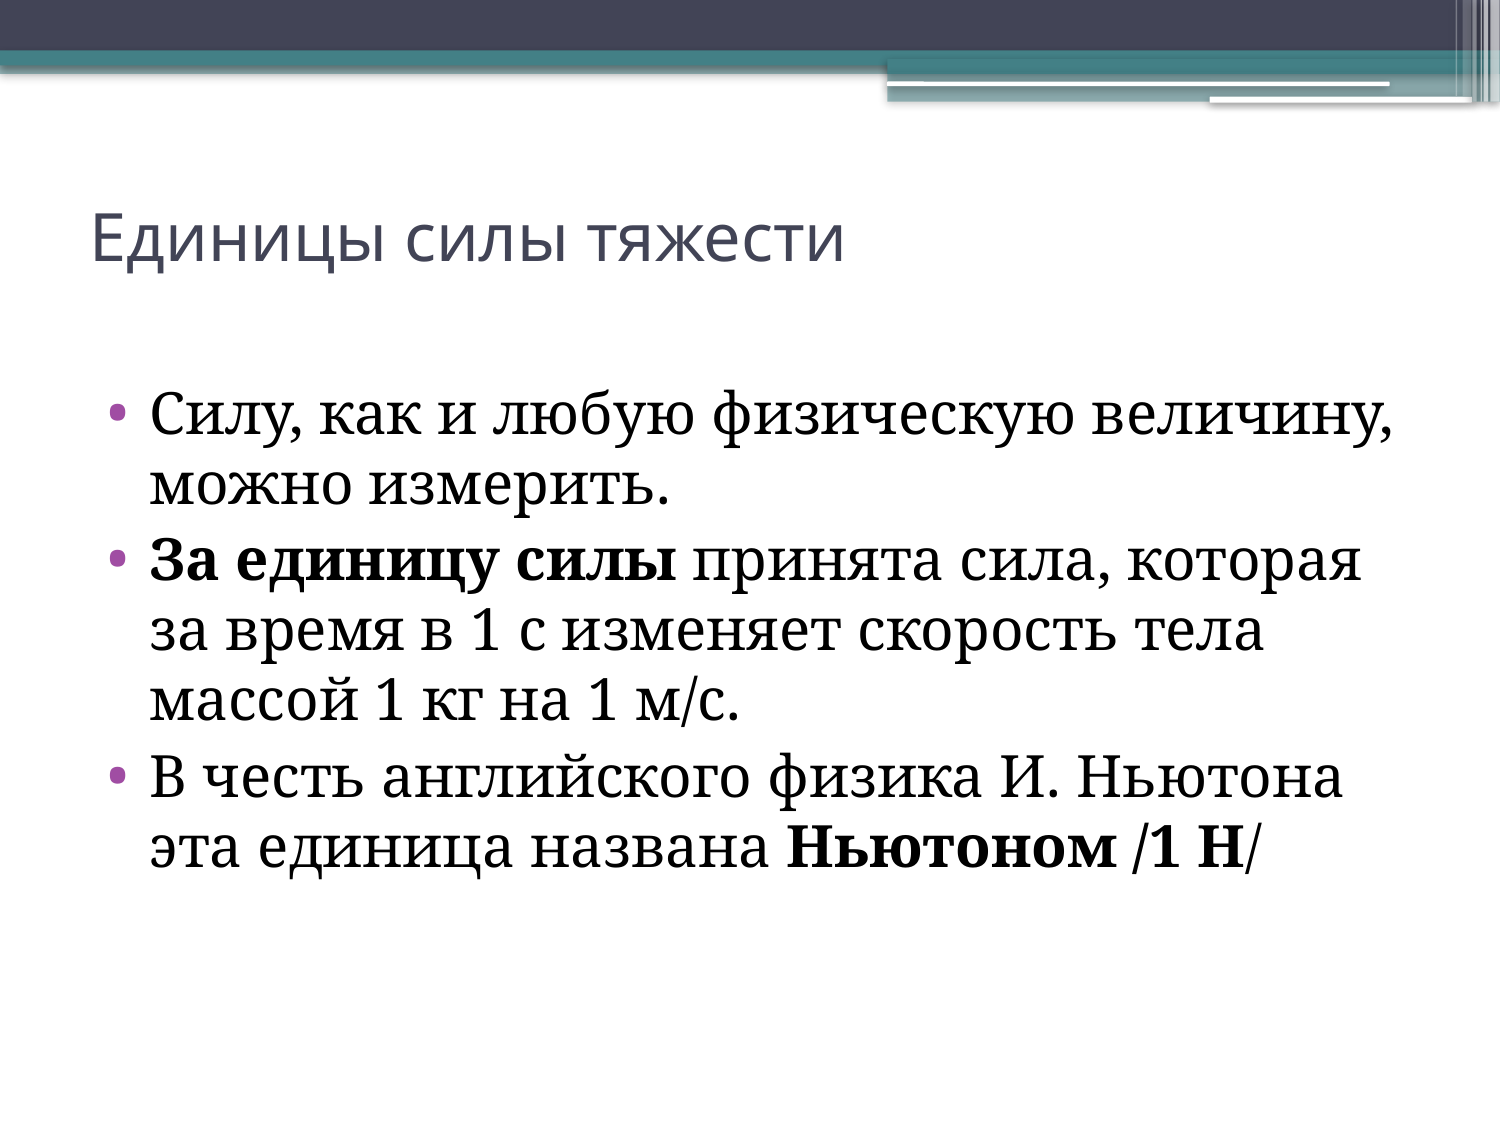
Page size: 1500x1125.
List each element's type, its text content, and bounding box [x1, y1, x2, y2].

list Силу, как и любую физическую величину, можно измерить. За единицу силы принята сила, которая за время в 1 с изменяет скорость тела массой 1 кг на 1 м/с. В честь английского физика И. Ньютона эта единица названа Ньютоном /1 Н/ [75, 368, 1425, 1079]
title Единицы силы тяжести [75, 187, 1425, 363]
